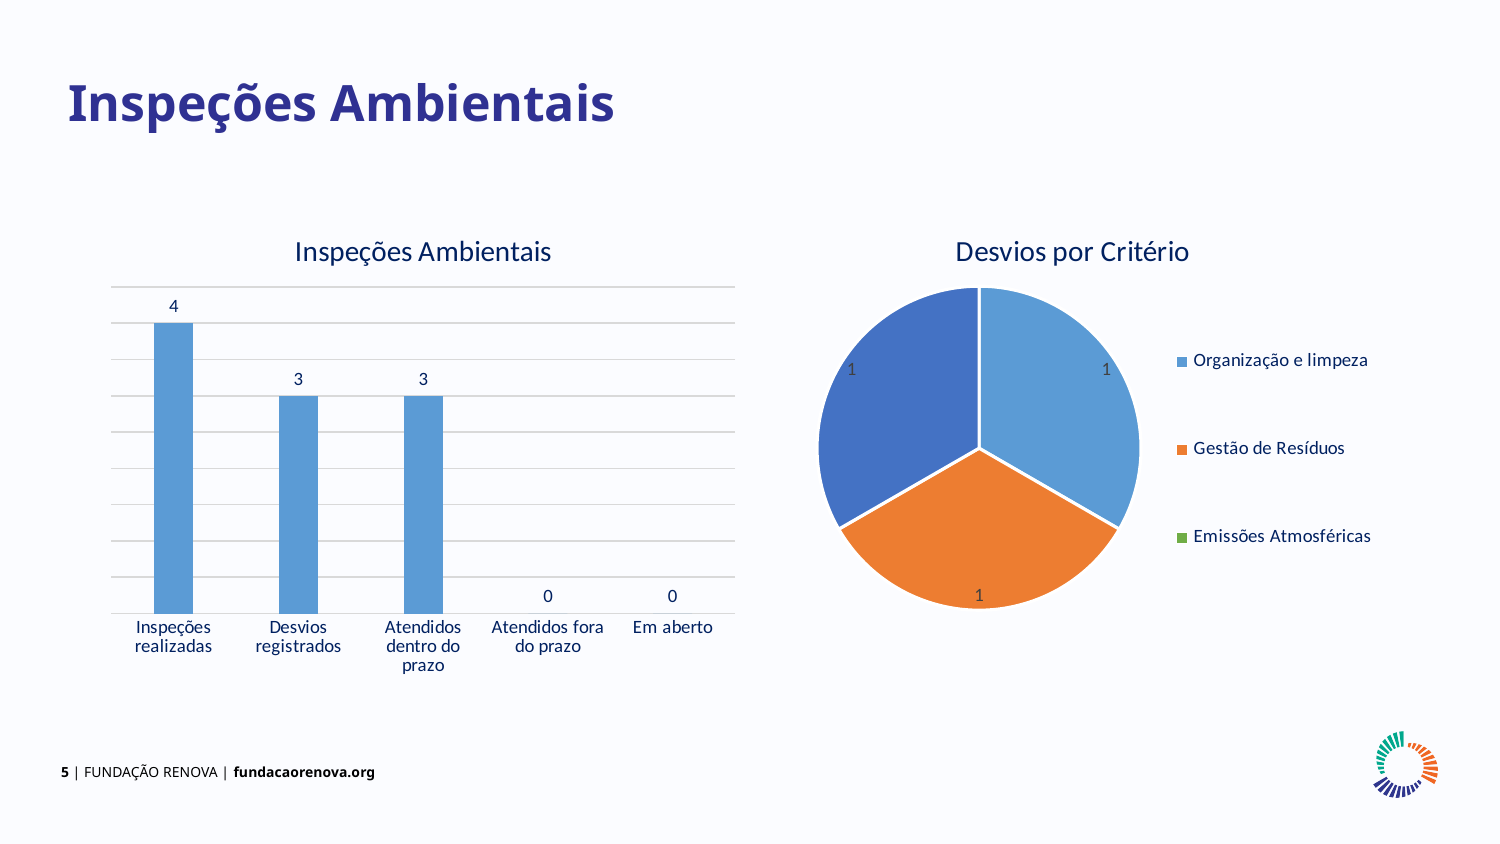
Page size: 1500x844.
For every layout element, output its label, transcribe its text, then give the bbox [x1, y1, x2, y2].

picture [1373, 731, 1438, 798]
list Inspeções Ambientais [48, 48, 1067, 145]
chart [98, 212, 1398, 686]
